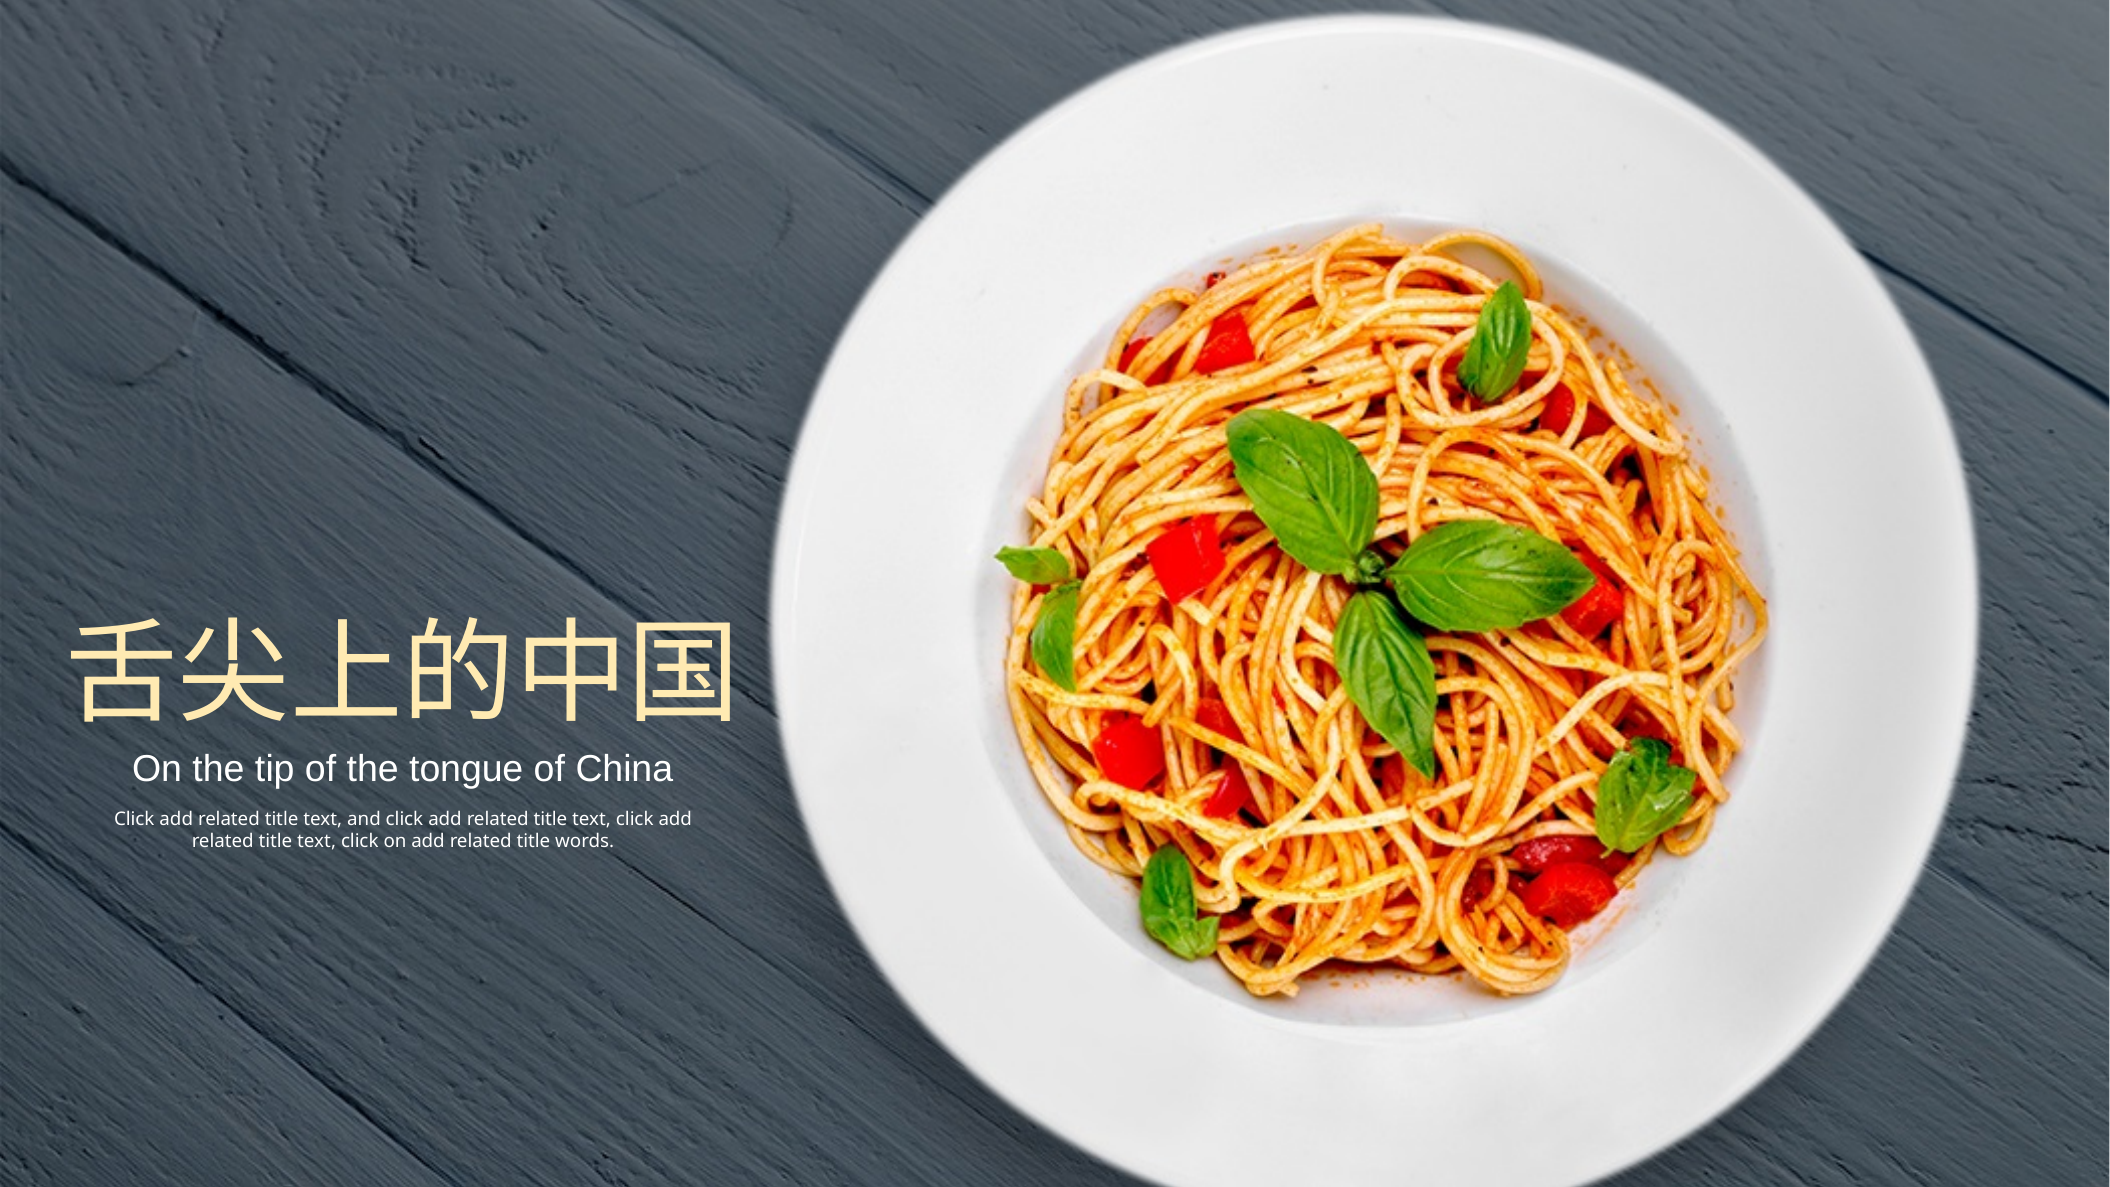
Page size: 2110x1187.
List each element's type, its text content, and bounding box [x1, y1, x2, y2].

text_box [0, 0, 2110, 1187]
text_box 舌尖上的中国 [53, 594, 752, 741]
text_box On the tip of the tongue of China [96, 738, 710, 795]
text_box Click add related title text, and click add related title text, click add related title text, click on add related title words. [77, 800, 728, 857]
